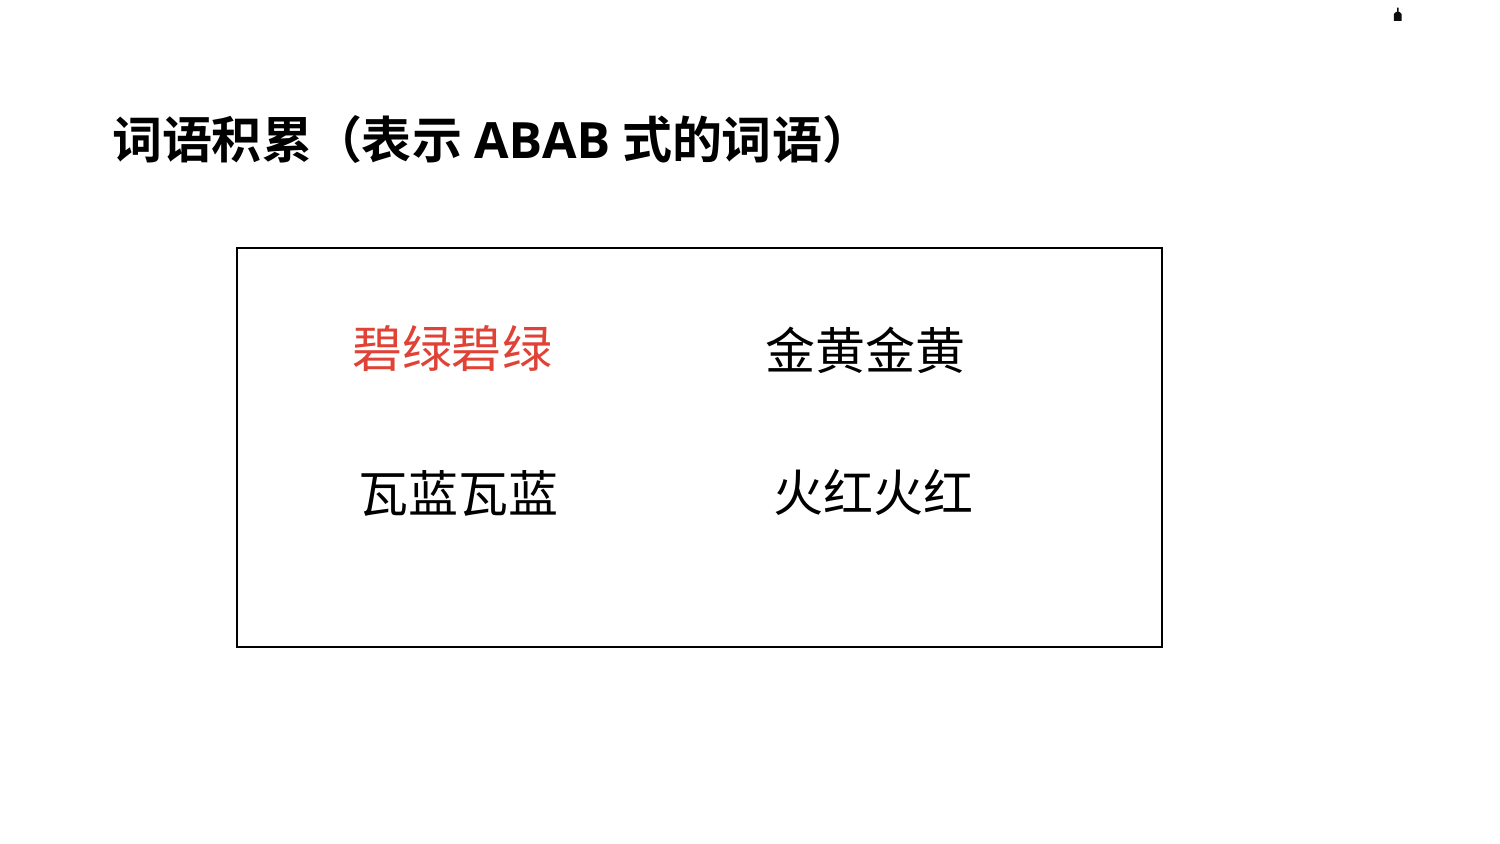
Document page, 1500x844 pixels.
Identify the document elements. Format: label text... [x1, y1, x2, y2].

text_box 金黄金黄 [753, 313, 1128, 386]
text_box 碧绿碧绿 [340, 312, 606, 384]
text_box 词语积累（表示ABAB式的词语） [100, 102, 884, 174]
text_box 瓦蓝瓦蓝 [346, 456, 610, 529]
text_box [236, 247, 1163, 648]
text_box 火红火红 [762, 455, 1056, 528]
